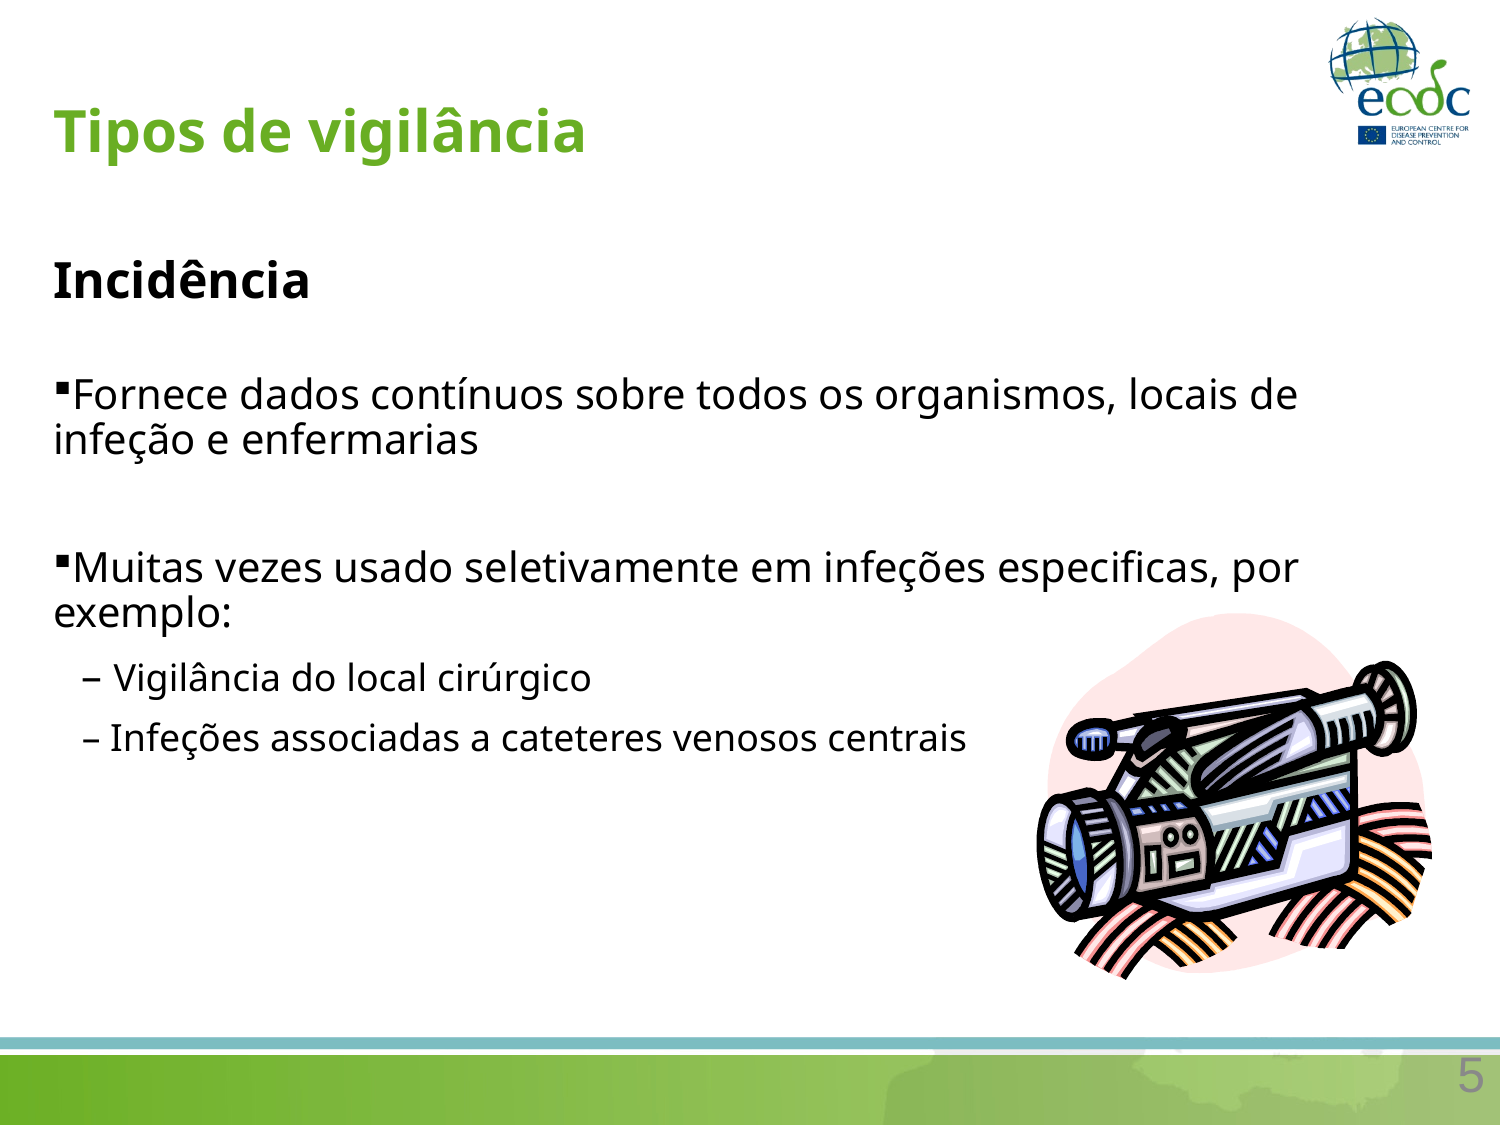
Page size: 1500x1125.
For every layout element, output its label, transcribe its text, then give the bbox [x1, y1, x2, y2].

list Incidência Fornece dados contínuos sobre todos os organismos, locais de infeção e enfermarias Muitas vezes usado seletivamente em infeções especificas, por exemplo: Vigilância do local cirúrgico Infeções associadas a cateteres venosos centrais [53, 255, 1452, 1024]
slide_number 5 [1149, 1042, 1500, 1103]
title Tipos de vigilância [53, 101, 1404, 237]
picture [1033, 609, 1436, 984]
picture [0, 1037, 1500, 1125]
picture [1328, 17, 1473, 148]
